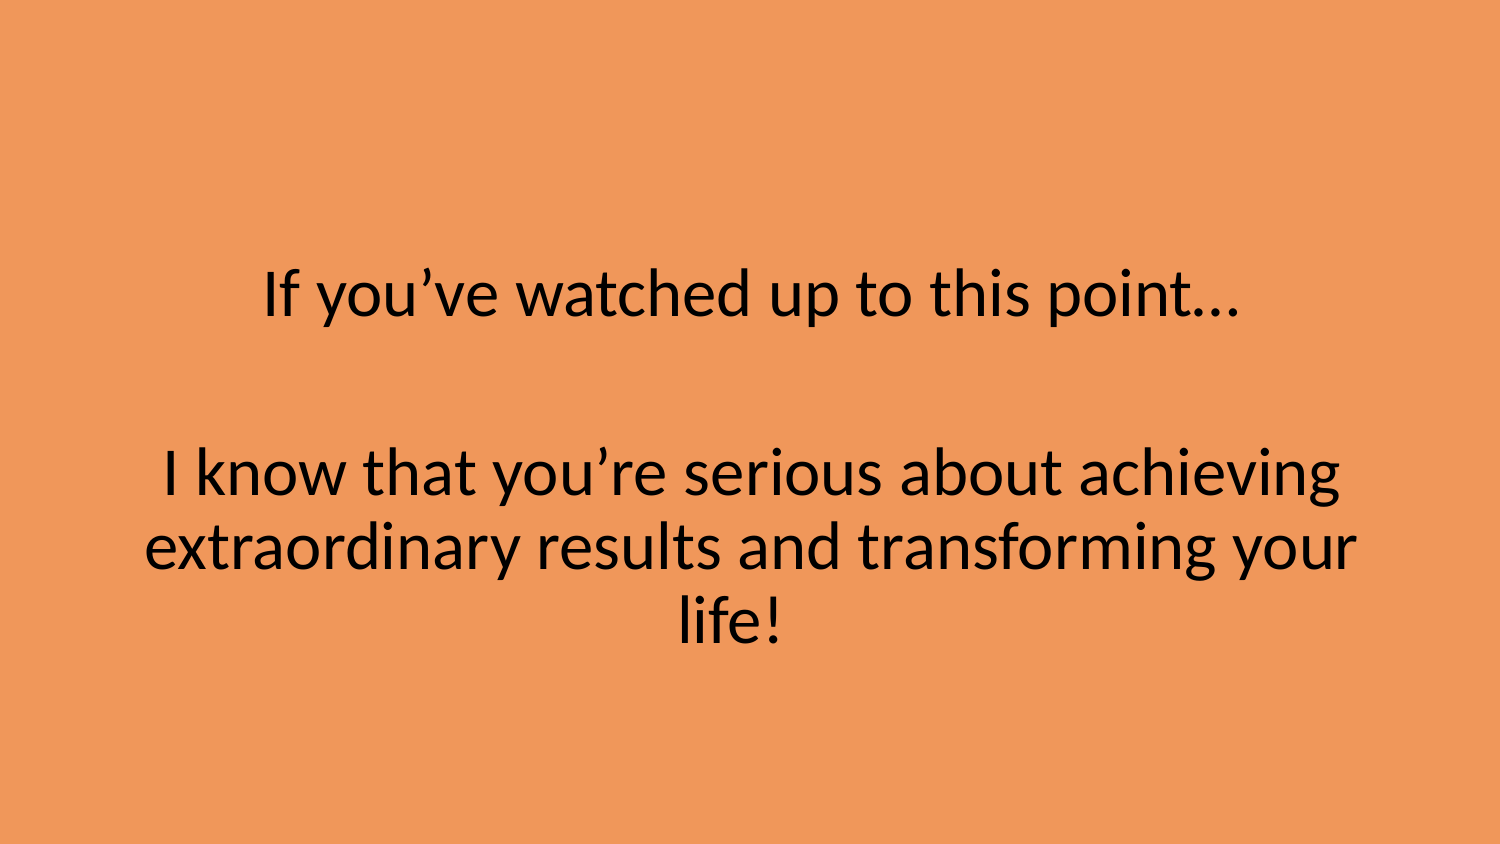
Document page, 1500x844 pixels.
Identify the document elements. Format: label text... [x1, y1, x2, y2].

list If you’ve watched up to this point… I know that you’re serious about achieving extraordinary results and transforming your life! [105, 249, 1400, 739]
